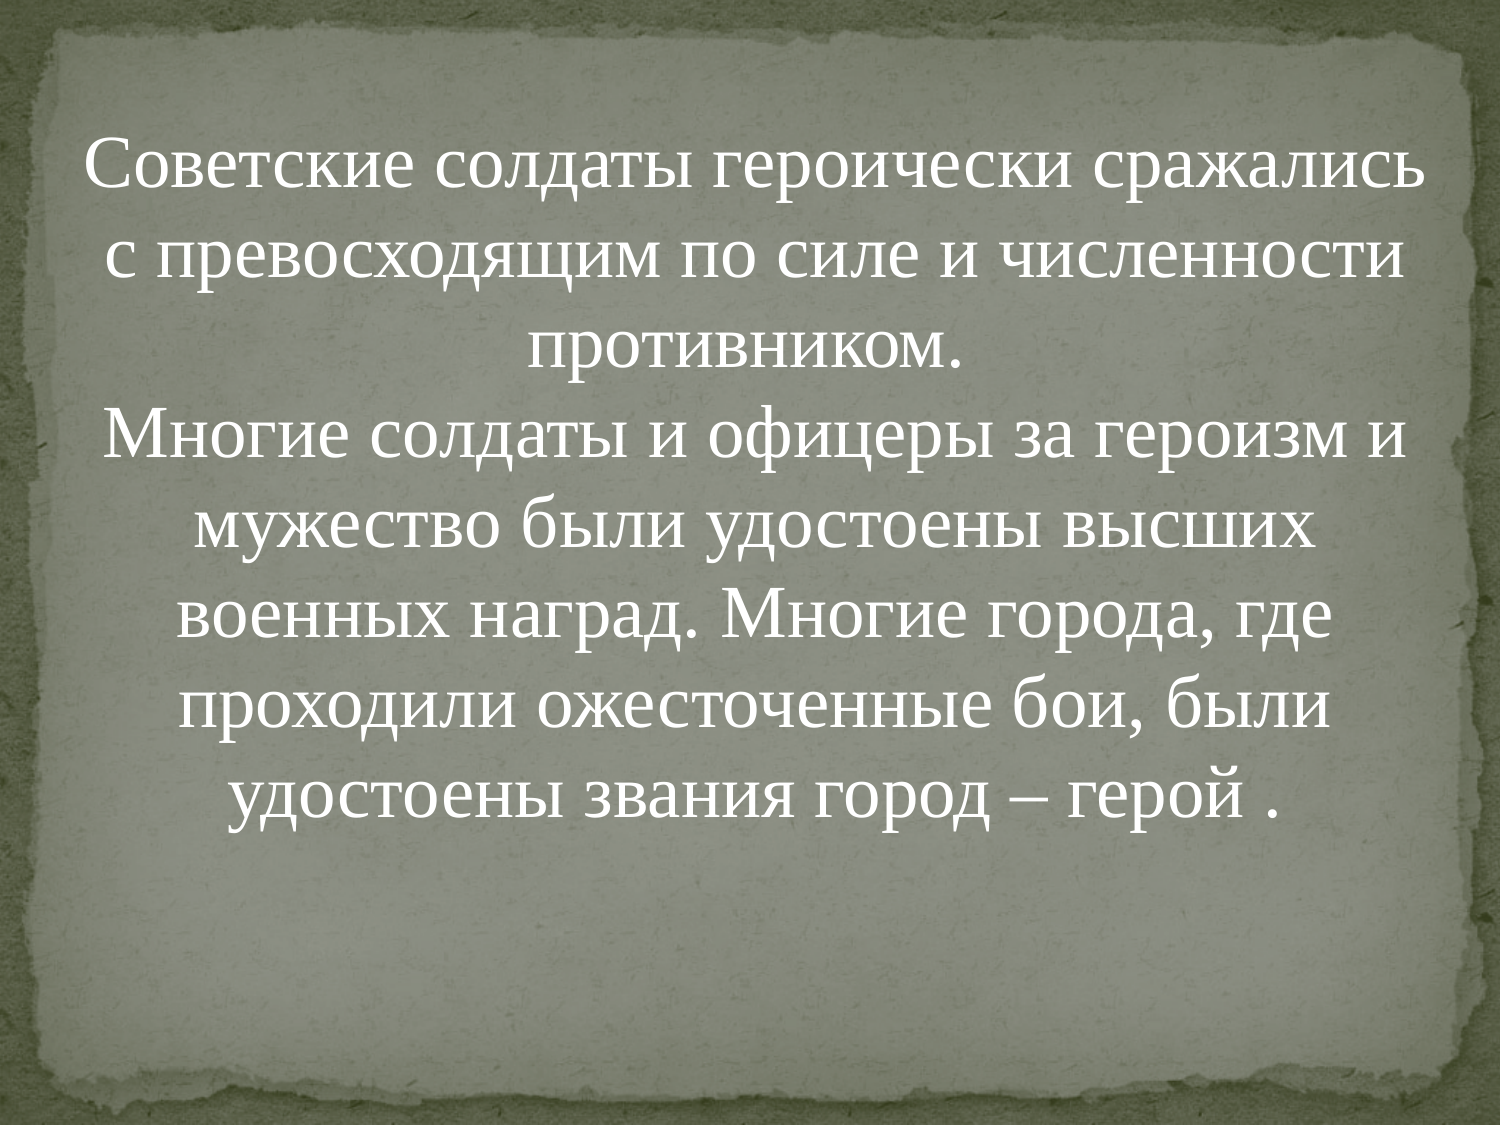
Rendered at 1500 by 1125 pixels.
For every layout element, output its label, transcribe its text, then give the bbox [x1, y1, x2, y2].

text_box Советские солдаты героически сражались с превосходящим по силе и численности противником. Многие солдаты и офицеры за героизм и мужество были удостоены высших военных наград. Многие города, где проходили ожесточенные бои, были удостоены звания город – герой . [58, 105, 1453, 841]
